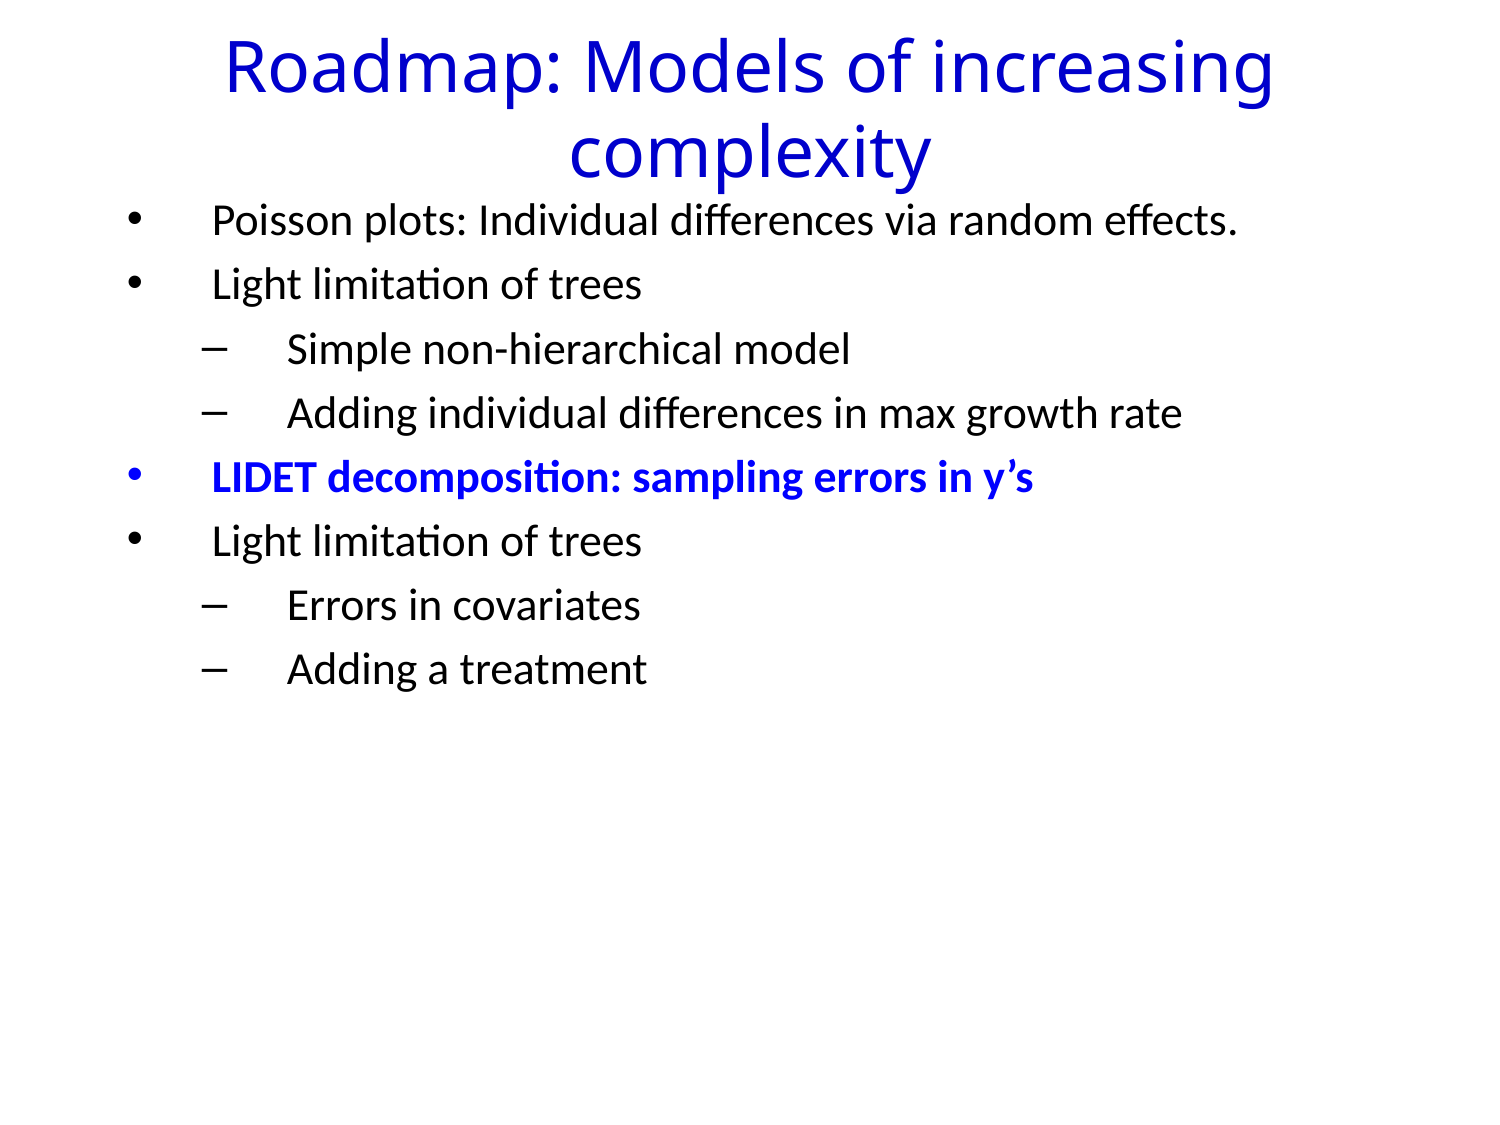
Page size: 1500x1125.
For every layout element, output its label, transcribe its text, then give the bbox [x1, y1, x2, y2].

list Poisson plots: Individual differences via random effects. Light limitation of trees Simple non-hierarchical model Adding individual differences in max growth rate LIDET decomposition: sampling errors in y’s Light limitation of trees Errors in covariates Adding a treatment [75, 182, 1425, 925]
title Roadmap: Models of increasing complexity [75, 12, 1425, 182]
